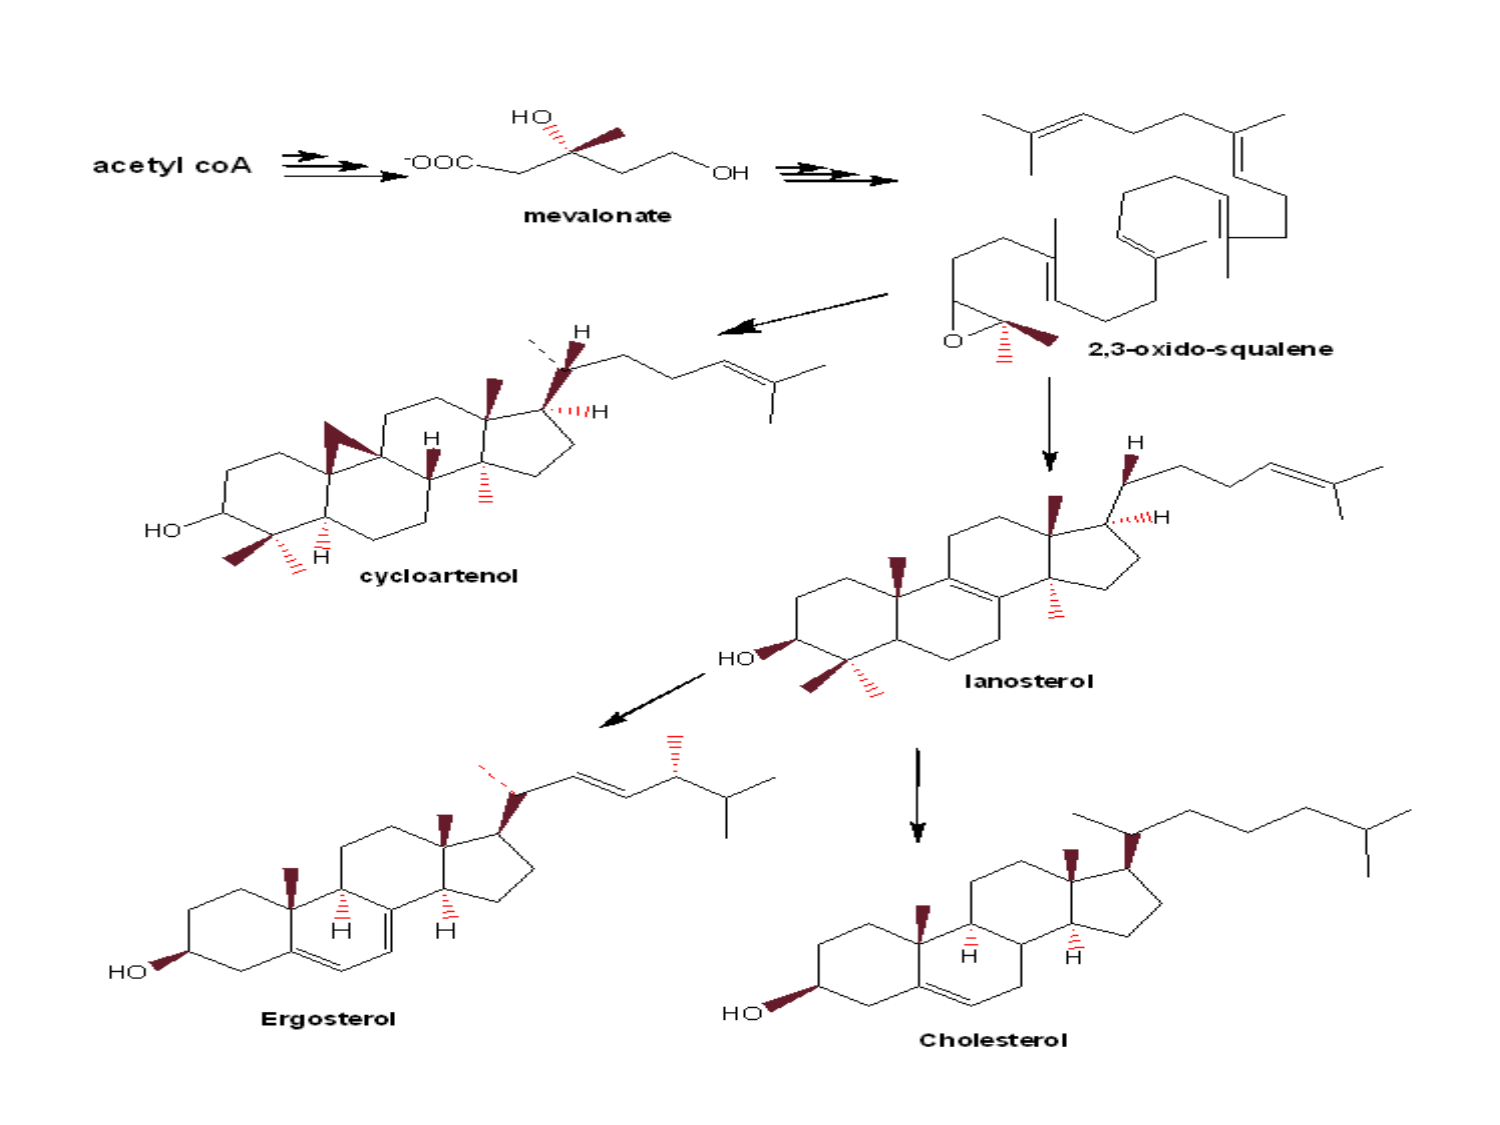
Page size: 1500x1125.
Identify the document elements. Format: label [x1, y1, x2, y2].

picture [49, 49, 1438, 1076]
